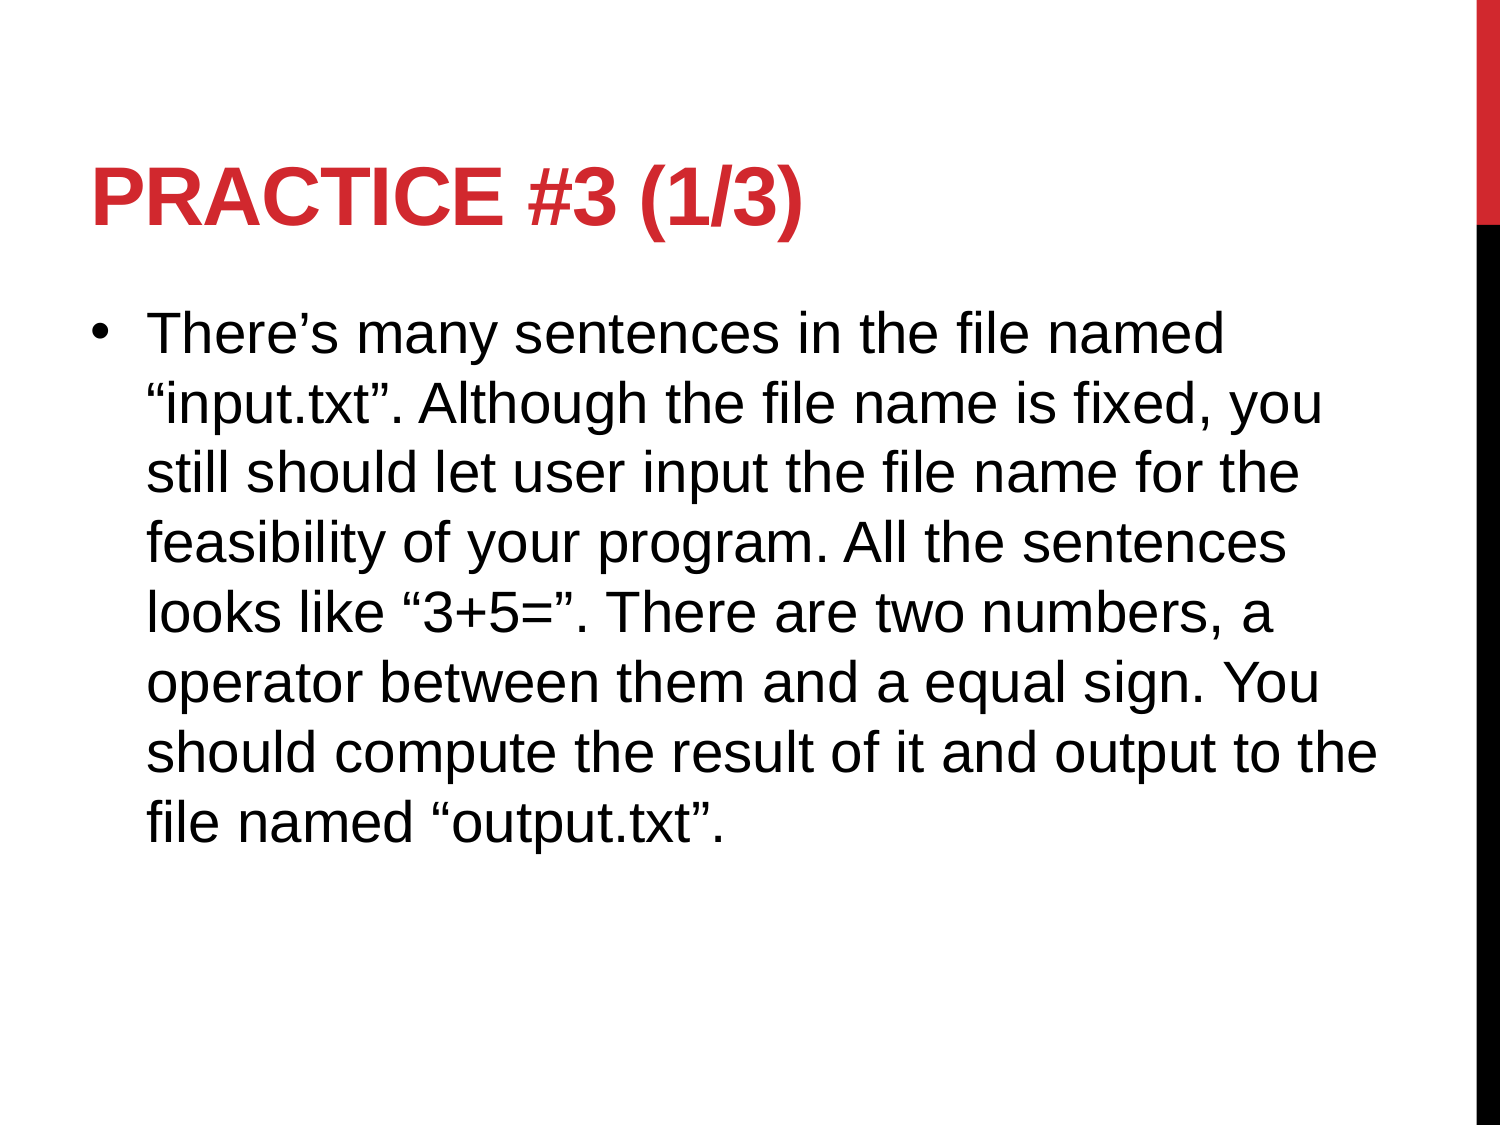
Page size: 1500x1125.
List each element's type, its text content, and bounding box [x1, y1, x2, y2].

title Practice #3 (1/3) [75, 25, 1025, 250]
list There’s many sentences in the file named “input.txt”. Although the file name is fixed, you still should let user input the file name for the feasibility of your program. All the sentences looks like “3+5=”. There are two numbers, a operator between them and a equal sign. You should compute the result of it and output to the file named “output.txt”. [75, 287, 1430, 966]
